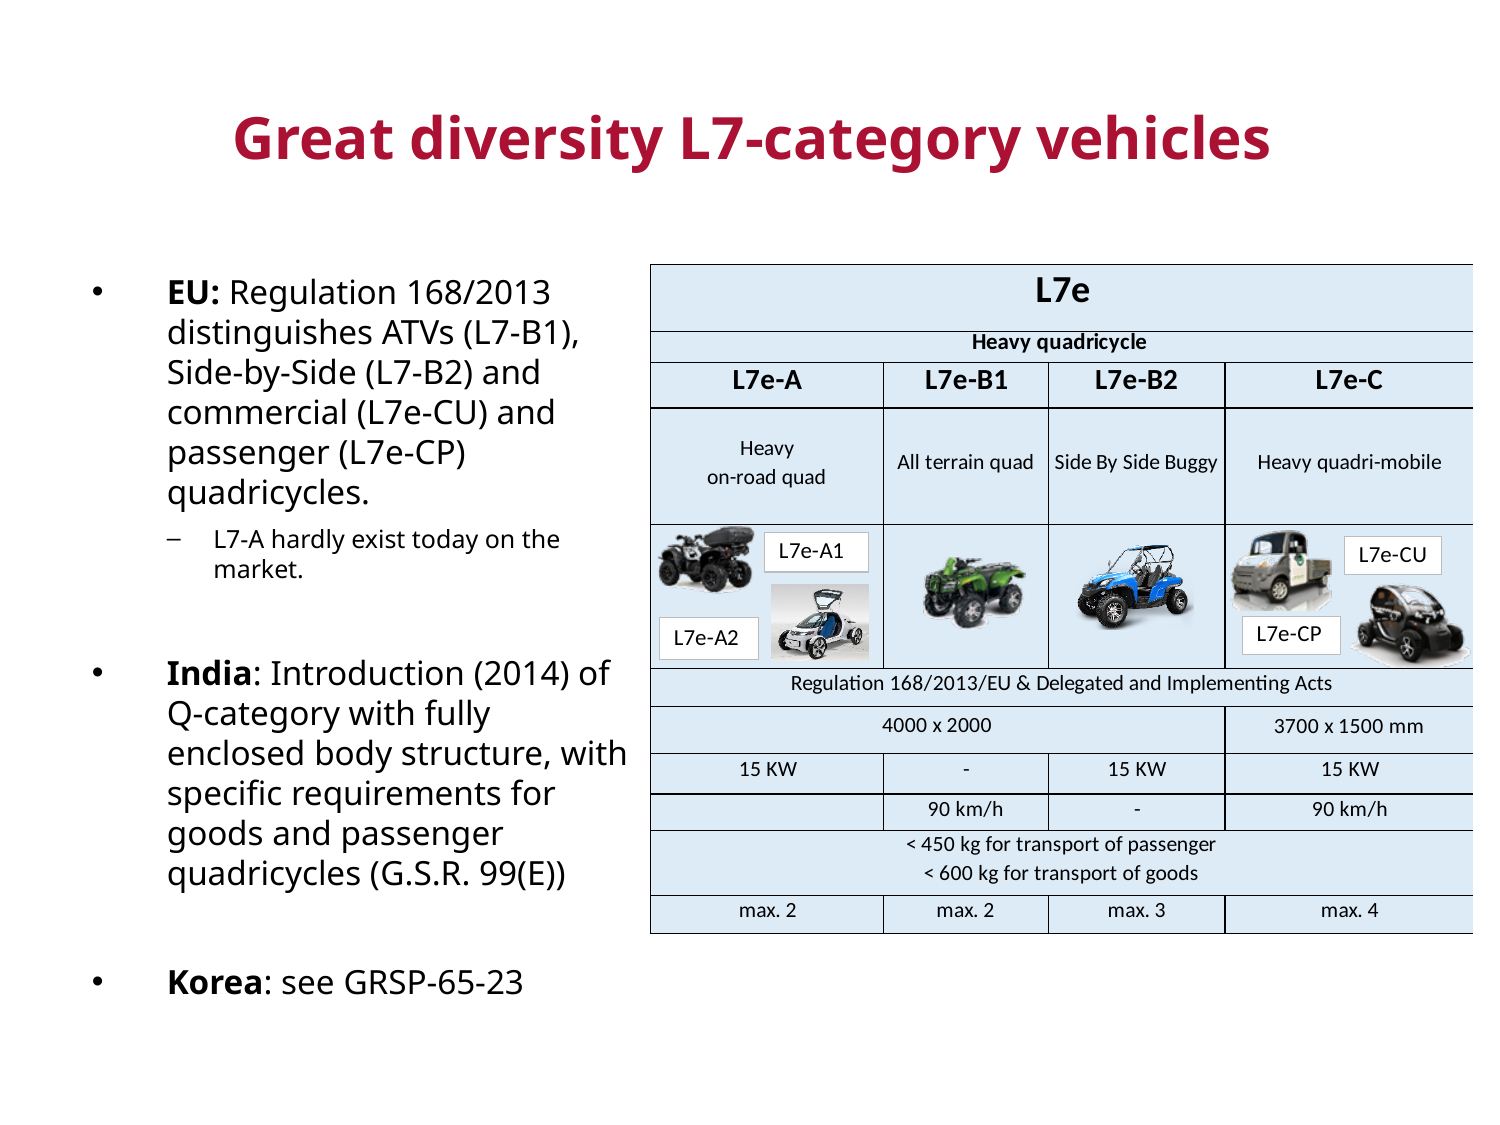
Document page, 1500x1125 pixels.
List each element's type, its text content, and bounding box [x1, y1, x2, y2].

picture [649, 264, 1475, 935]
text_box Great diversity L7-category vehicles [77, 42, 1427, 231]
text_box EU: Regulation 168/2013 distinguishes ATVs (L7-B1), Side-by-Side (L7-B2) and commercial (L7e-CU) and passenger (L7e-CP) quadricycles. L7-A hardly exist today on the market. India: Introduction (2014) of Q-category with fully enclosed body structure, with specific requirements for goods and passenger quadricycles (G.S.R. 99(E)) Korea: see GRSP-65-23 [77, 263, 650, 1007]
